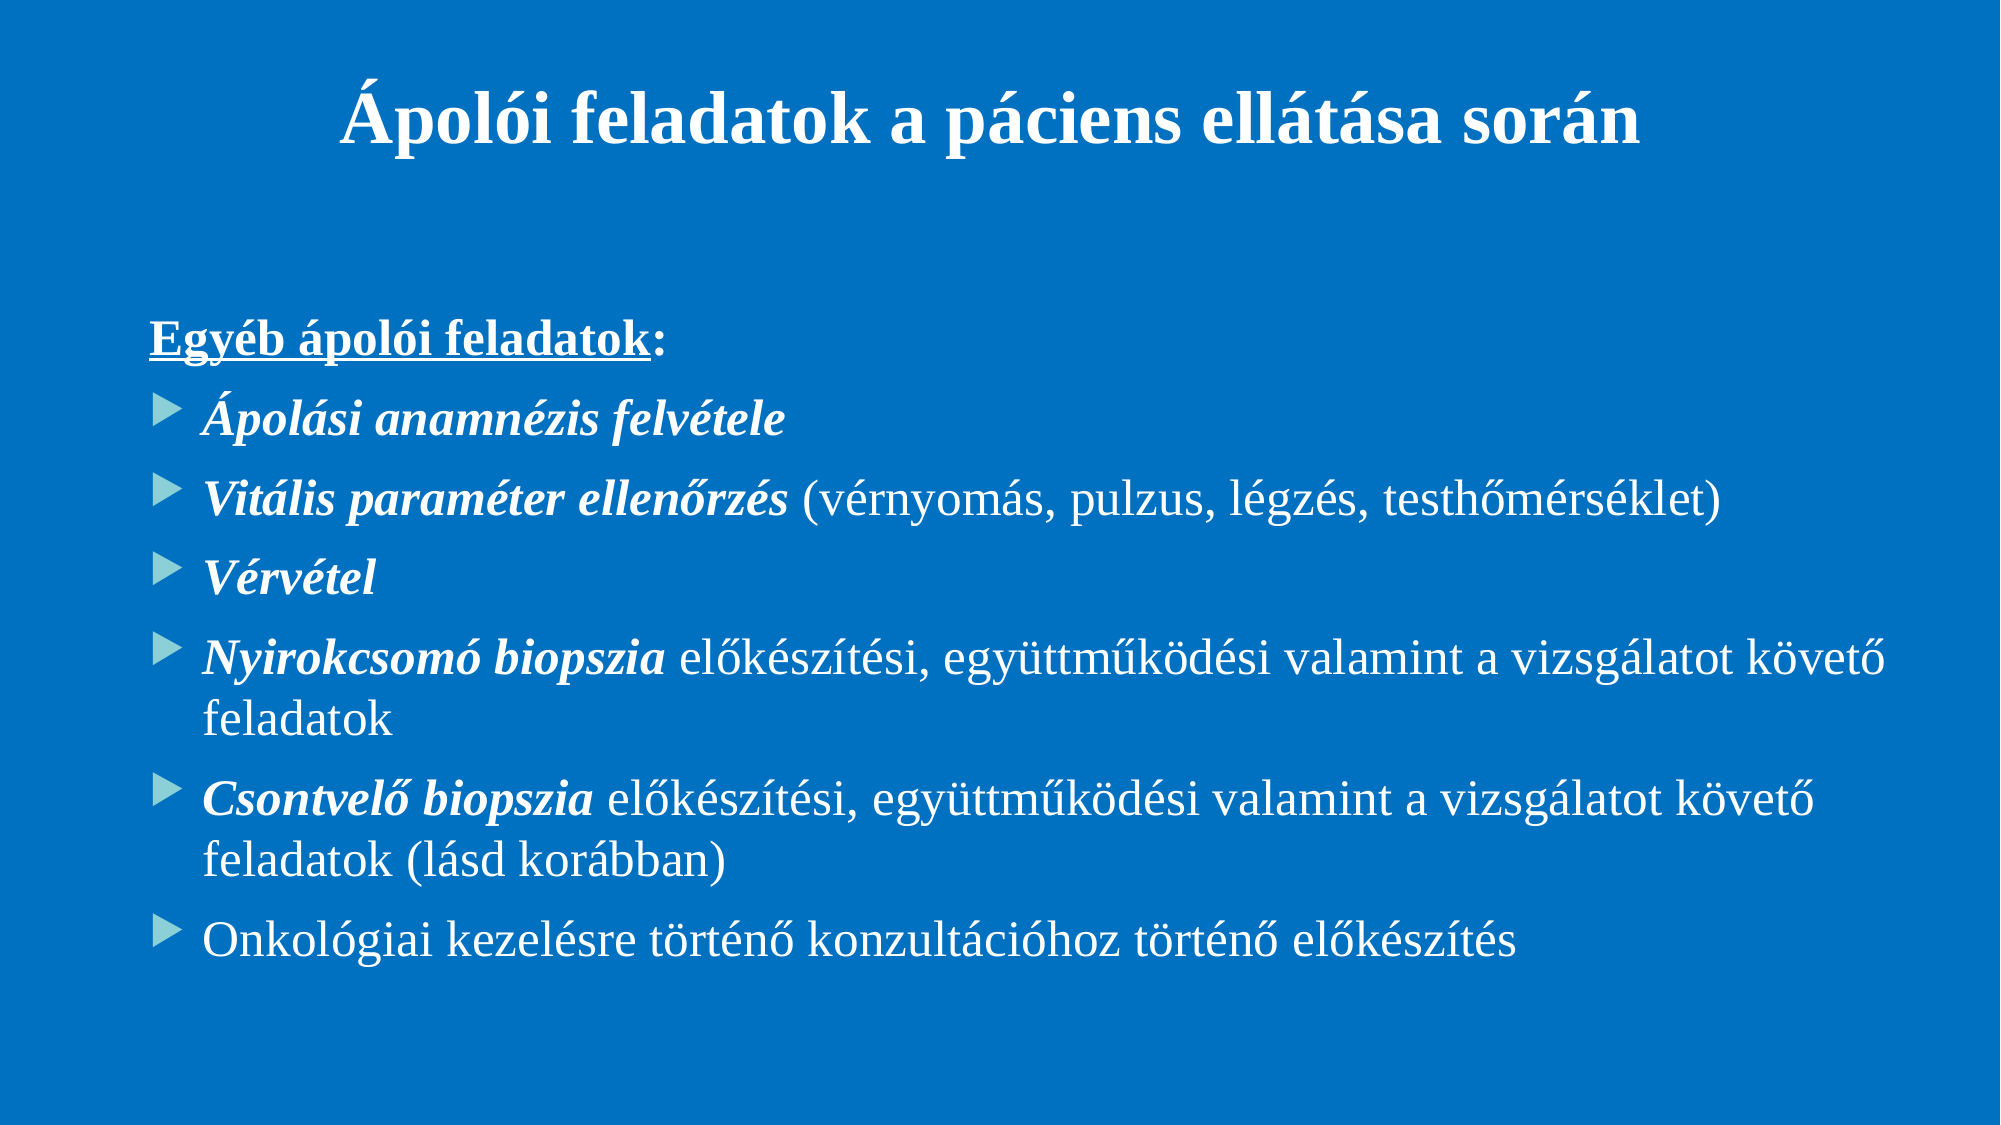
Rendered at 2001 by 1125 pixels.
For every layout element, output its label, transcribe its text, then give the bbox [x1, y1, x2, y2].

list Egyéb ápolói feladatok: Ápolási anamnézis felvétele Vitális paraméter ellenőrzés (vérnyomás, pulzus, légzés, testhőmérséklet) Vérvétel Nyirokcsomó biopszia előkészítési, együttműködési valamint a vizsgálatot követő feladatok Csontvelő biopszia előkészítési, együttműködési valamint a vizsgálatot követő feladatok (lásd korábban) Onkológiai kezelésre történő konzultációhoz történő előkészítés [134, 296, 1972, 975]
title Ápolói feladatok a páciens ellátása során [324, 61, 1675, 178]
